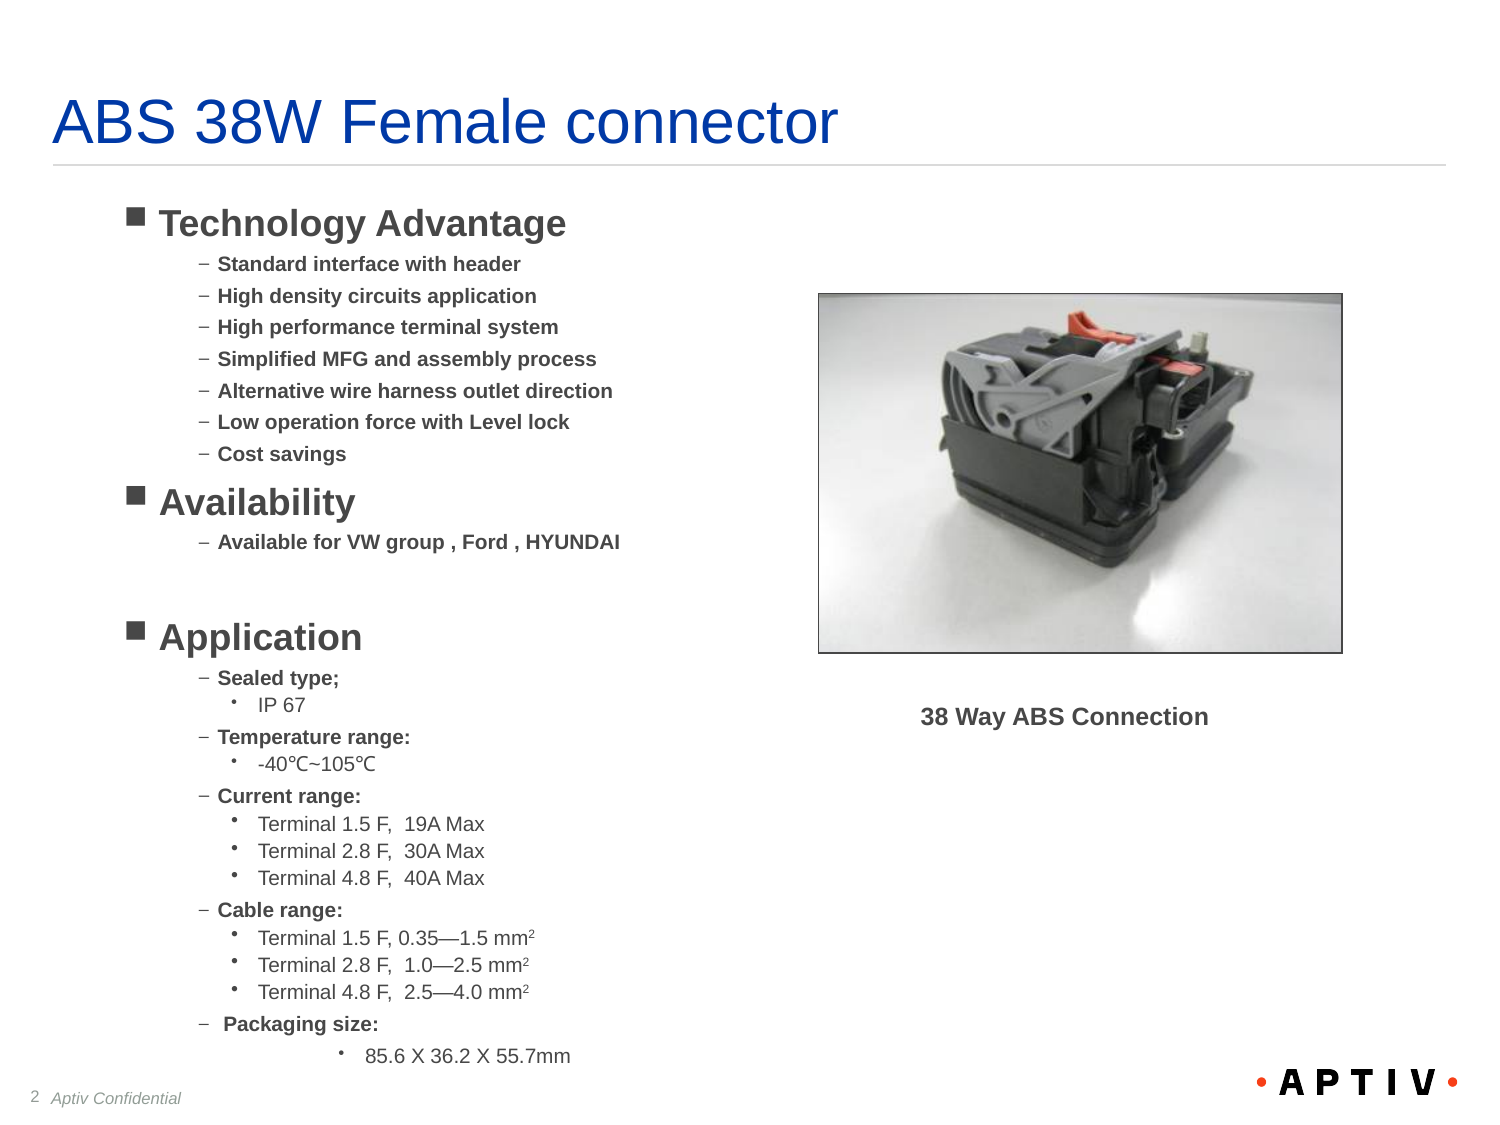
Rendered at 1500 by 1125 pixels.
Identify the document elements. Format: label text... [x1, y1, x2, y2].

text_box 38 Way ABS Connection [936, 693, 1253, 737]
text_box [108, 186, 933, 1086]
picture [1244, 1056, 1470, 1108]
slide_number 2 [0, 1065, 55, 1125]
title ABS 38W Female connector [37, 0, 1463, 164]
picture [933, 293, 1342, 653]
